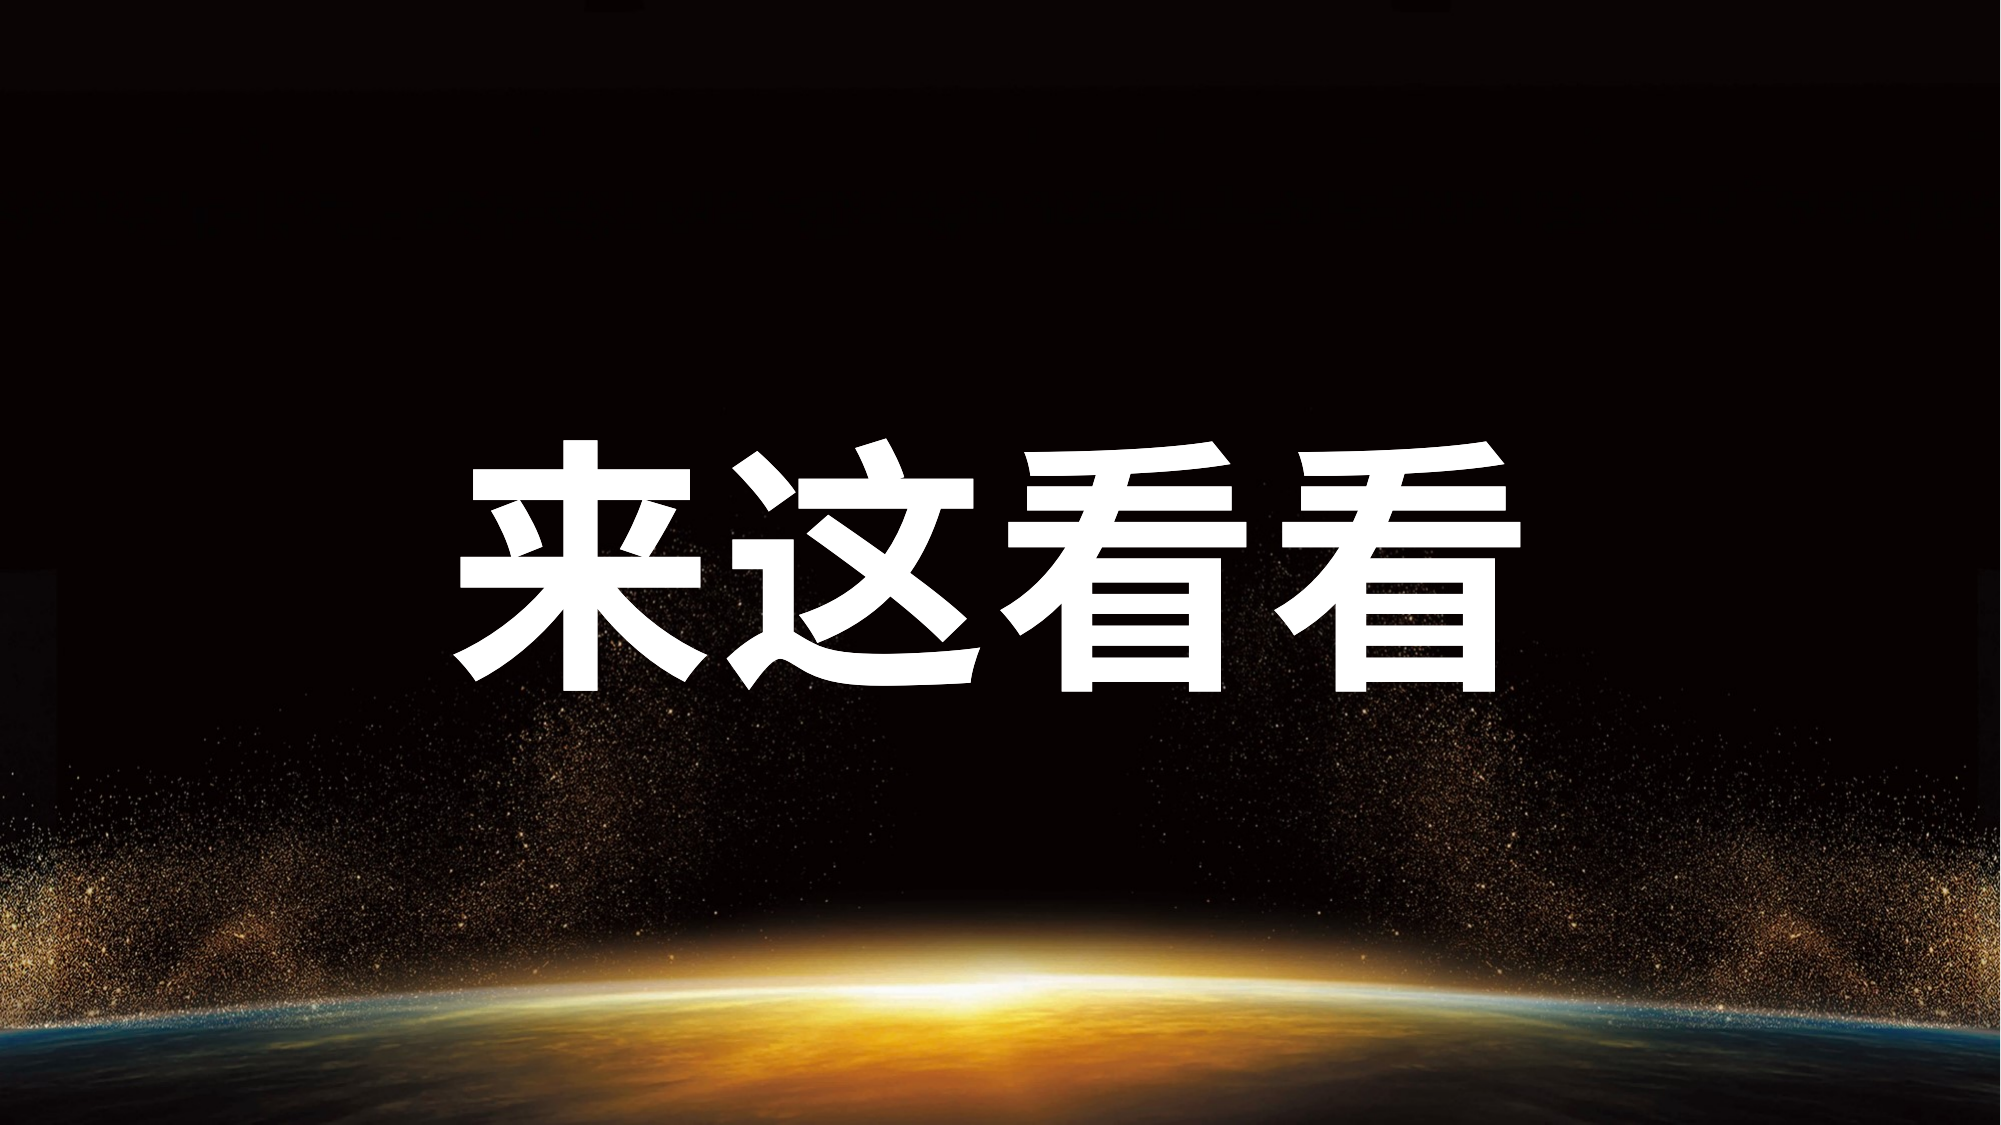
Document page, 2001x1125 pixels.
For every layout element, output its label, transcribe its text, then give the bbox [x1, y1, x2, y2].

text_box 这 [706, 393, 979, 729]
text_box 看 [979, 393, 1253, 729]
text_box 看 [1253, 393, 1551, 729]
text_box 来 [432, 393, 706, 729]
picture [0, 0, 2001, 1125]
